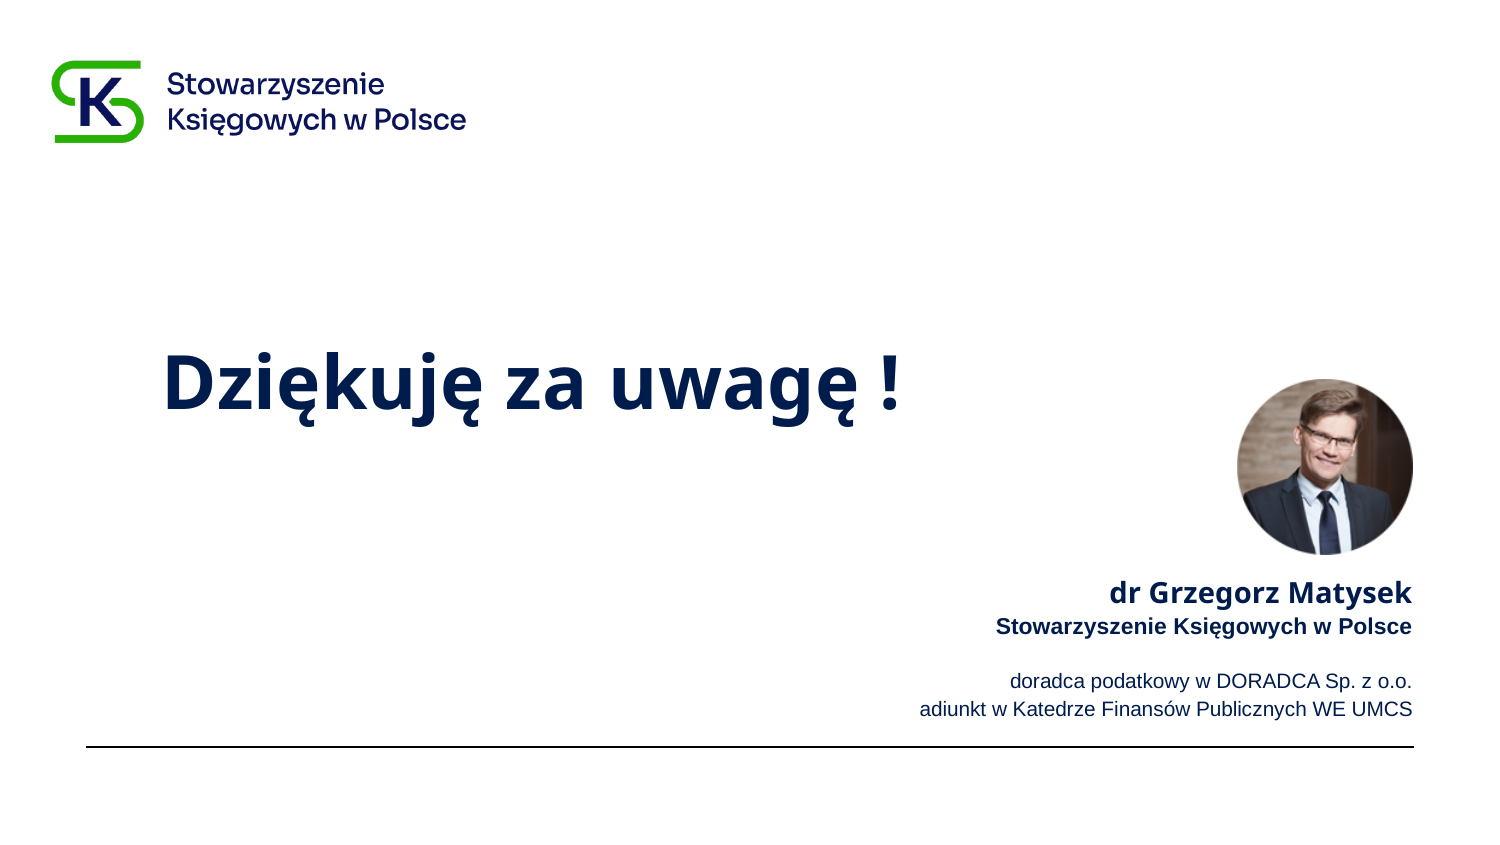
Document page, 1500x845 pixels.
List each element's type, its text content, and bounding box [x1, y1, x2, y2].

list Dziękuję za uwagę ! [87, 292, 975, 468]
text_box dr Grzegorz Matysek Stowarzyszenie Księgowych w Polsce doradca podatkowy w DORADCA Sp. z o.o. adiunkt w Katedrze Finansów Publicznych WE UMCS [553, 572, 1413, 721]
picture [1237, 379, 1413, 556]
picture [49, 59, 469, 145]
